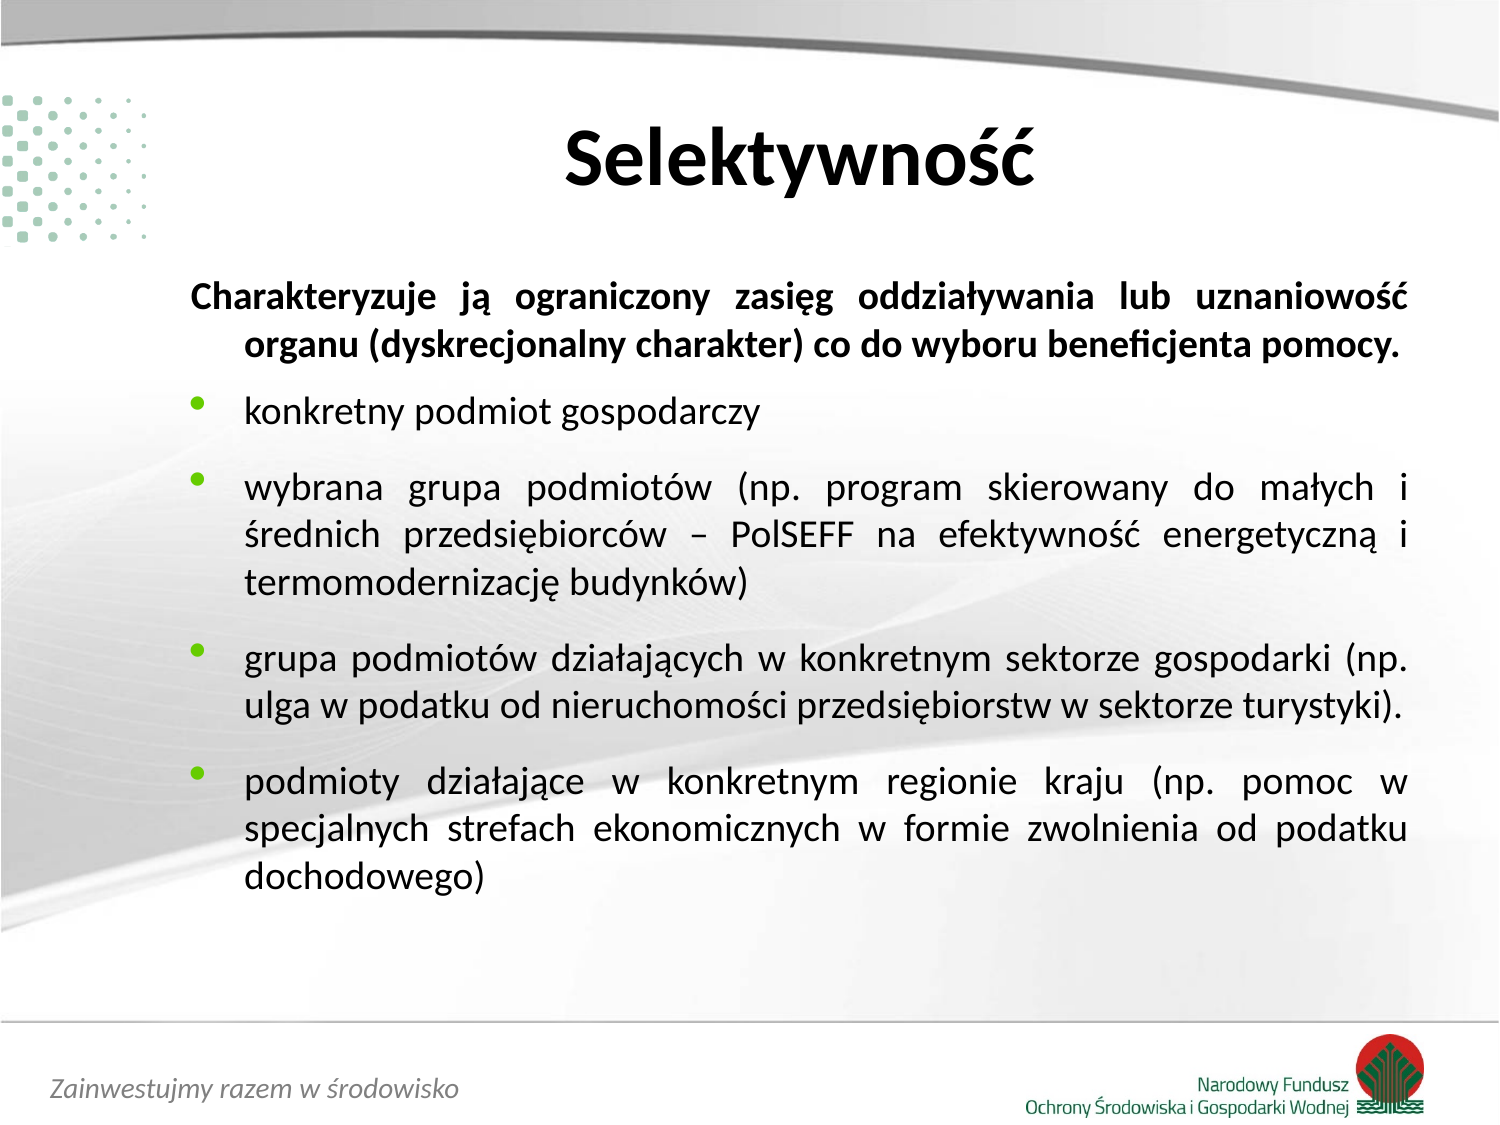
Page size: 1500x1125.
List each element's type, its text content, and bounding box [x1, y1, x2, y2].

list Charakteryzuje ją ograniczony zasięg oddziaływania lub uznaniowość organu (dyskrecjonalny charakter) co do wyboru beneficjenta pomocy. konkretny podmiot gospodarczy wybrana grupa podmiotów (np. program skierowany do małych i średnich przedsiębiorców – PolSEFF na efektywność energetyczną i termomodernizację budynków) grupa podmiotów działających w konkretnym sektorze gospodarki (np. ulga w podatku od nieruchomości przedsiębiorstw w sektorze turystyki). podmioty działające w konkretnym regionie kraju (np. pomoc w specjalnych strefach ekonomicznych w formie zwolnienia od podatku dochodowego) [175, 262, 1425, 1005]
title Selektywność [175, 58, 1425, 247]
picture [1026, 1034, 1424, 1118]
picture [0, 0, 1499, 1023]
